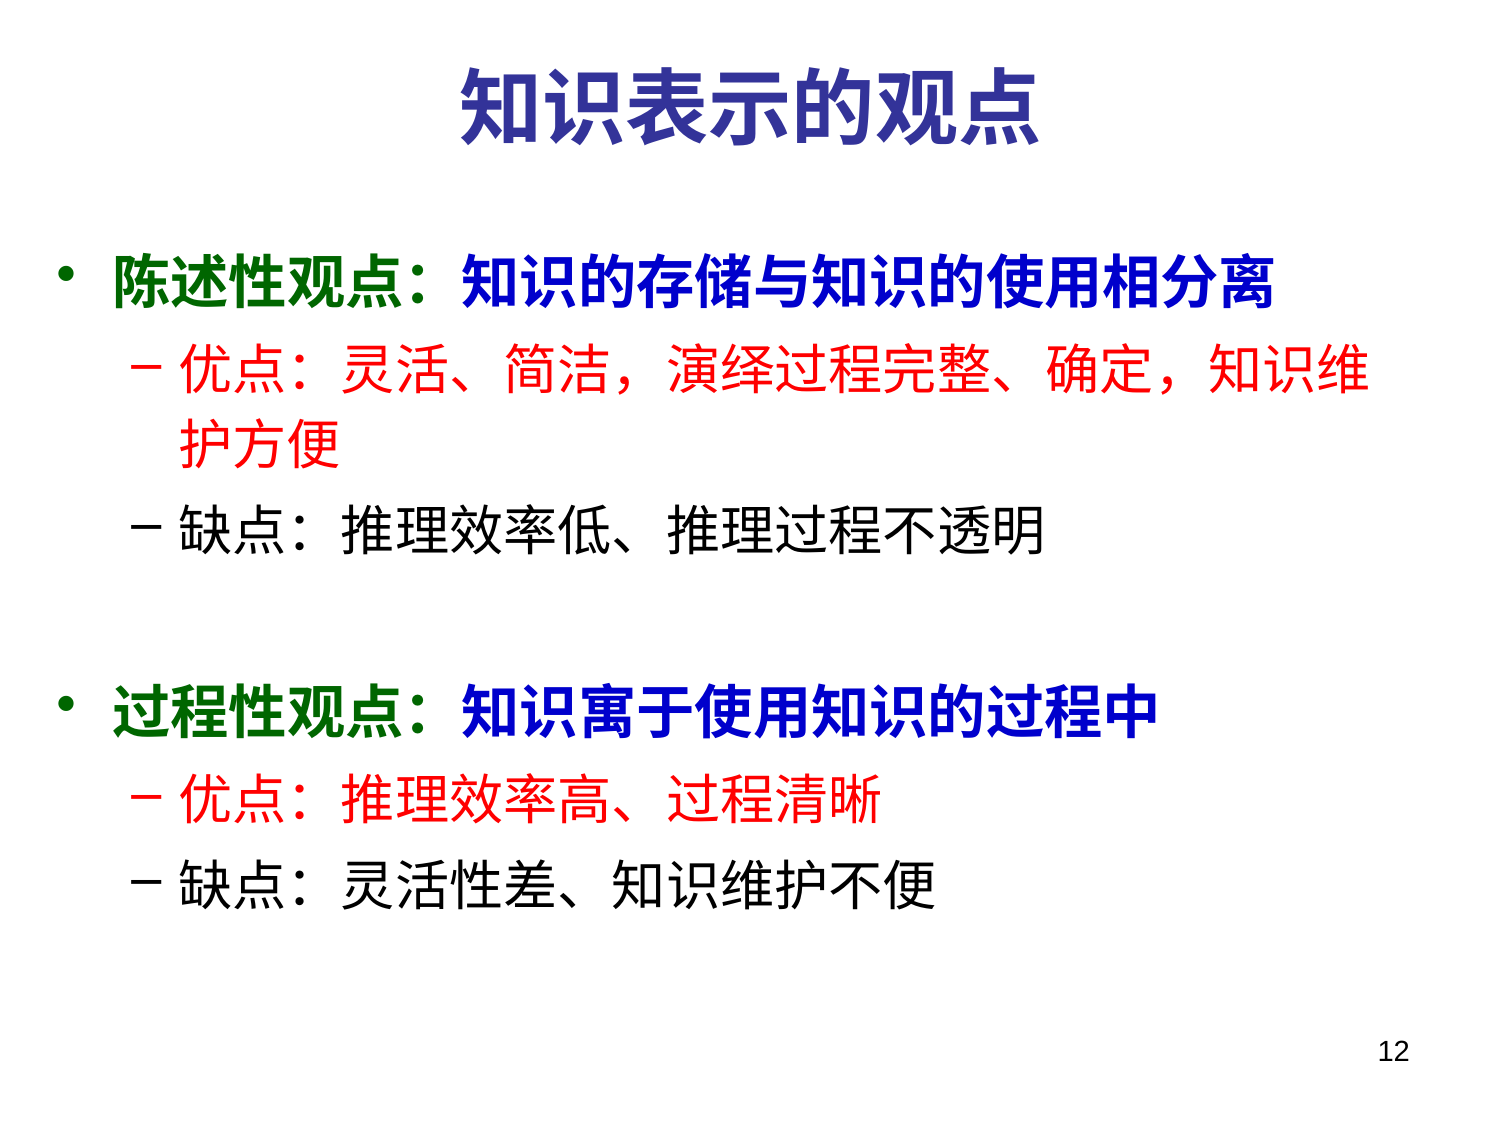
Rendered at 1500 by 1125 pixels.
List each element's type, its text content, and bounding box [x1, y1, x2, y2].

title 知识表示的观点 [50, 24, 1451, 186]
list 陈述性观点：知识的存储与知识的使用相分离 优点：灵活、简洁，演绎过程完整、确定，知识维护方便 缺点：推理效率低、推理过程不透明 过程性观点：知识寓于使用知识的过程中 优点：推理效率高、过程清晰 缺点：灵活性差、知识维护不便 [41, 227, 1438, 1125]
